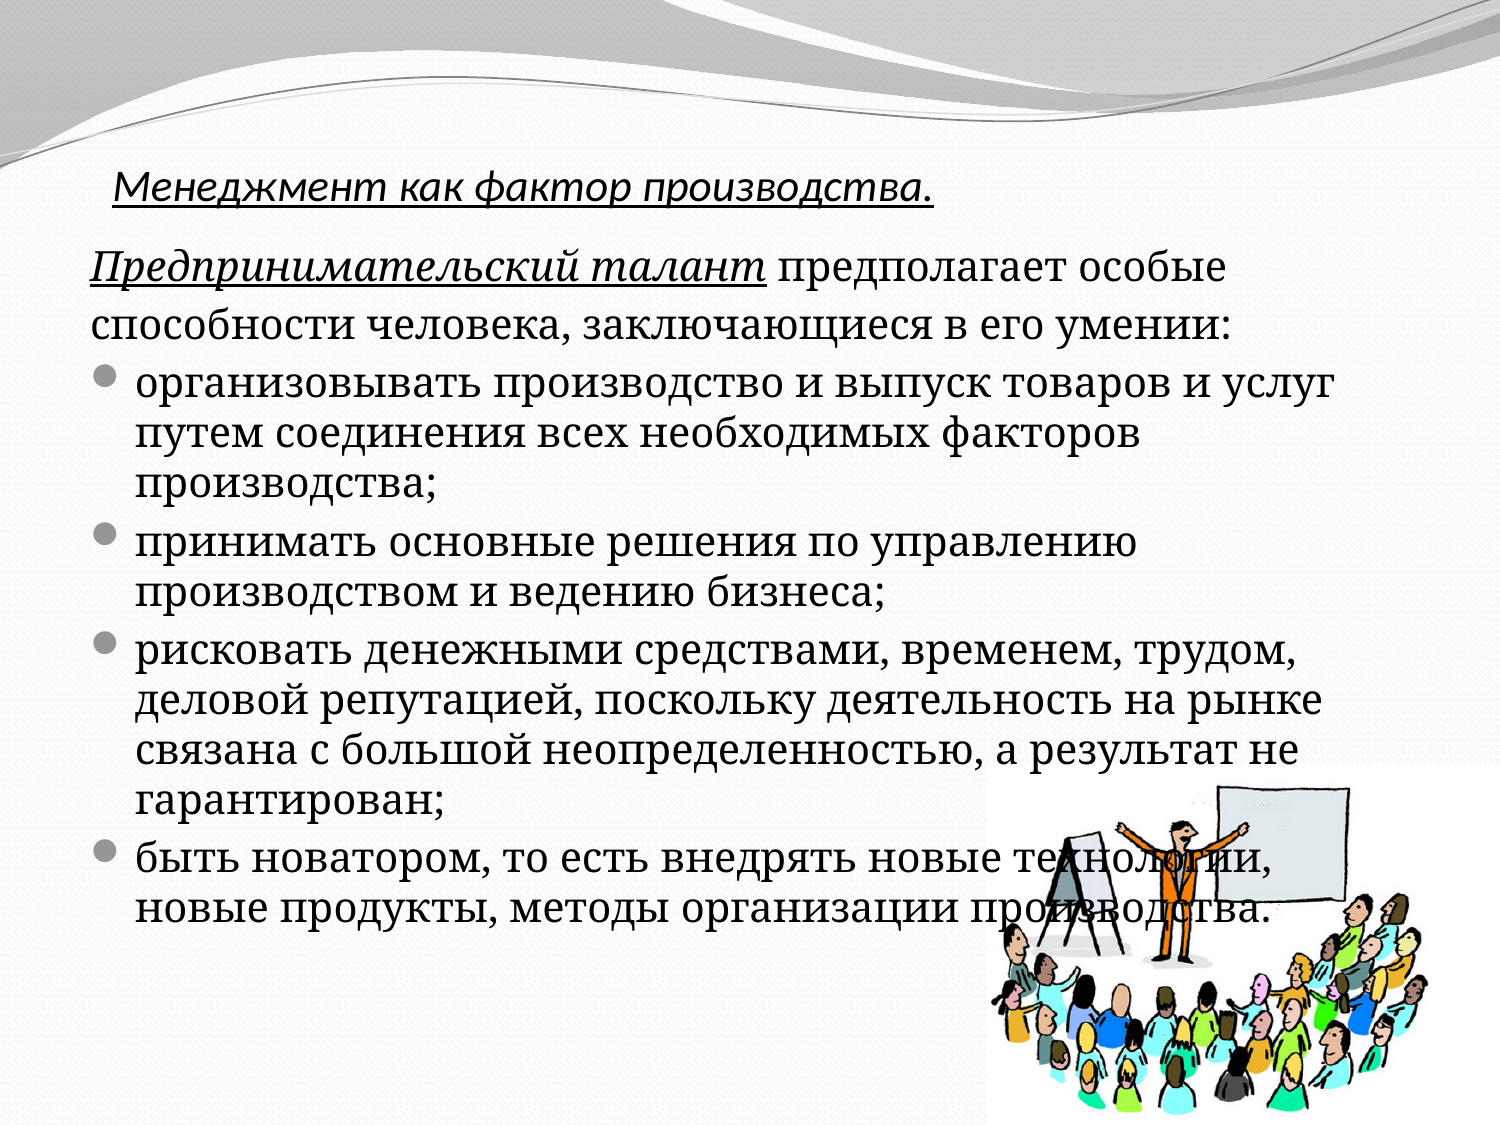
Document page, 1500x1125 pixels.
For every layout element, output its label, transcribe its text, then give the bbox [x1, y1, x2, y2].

picture [985, 765, 1500, 1125]
list Предпринимательский талант предполагает особые способности человека, заключающиеся в его умении: организовывать производство и выпуск товаров и услуг путем соединения всех необходимых факторов производства; принимать основные решения по управлению производством и ведению бизнеса; рисковать денежными средствами, временем, трудом, деловой репутацией, поскольку деятельность на рынке связана с большой неопределенностью, а результат не гарантирован; быть новатором, то есть внедрять новые технологии, новые продукты, методы организации производства. [74, 231, 1426, 1038]
title Менеджмент как фактор производства. [111, 148, 1463, 266]
